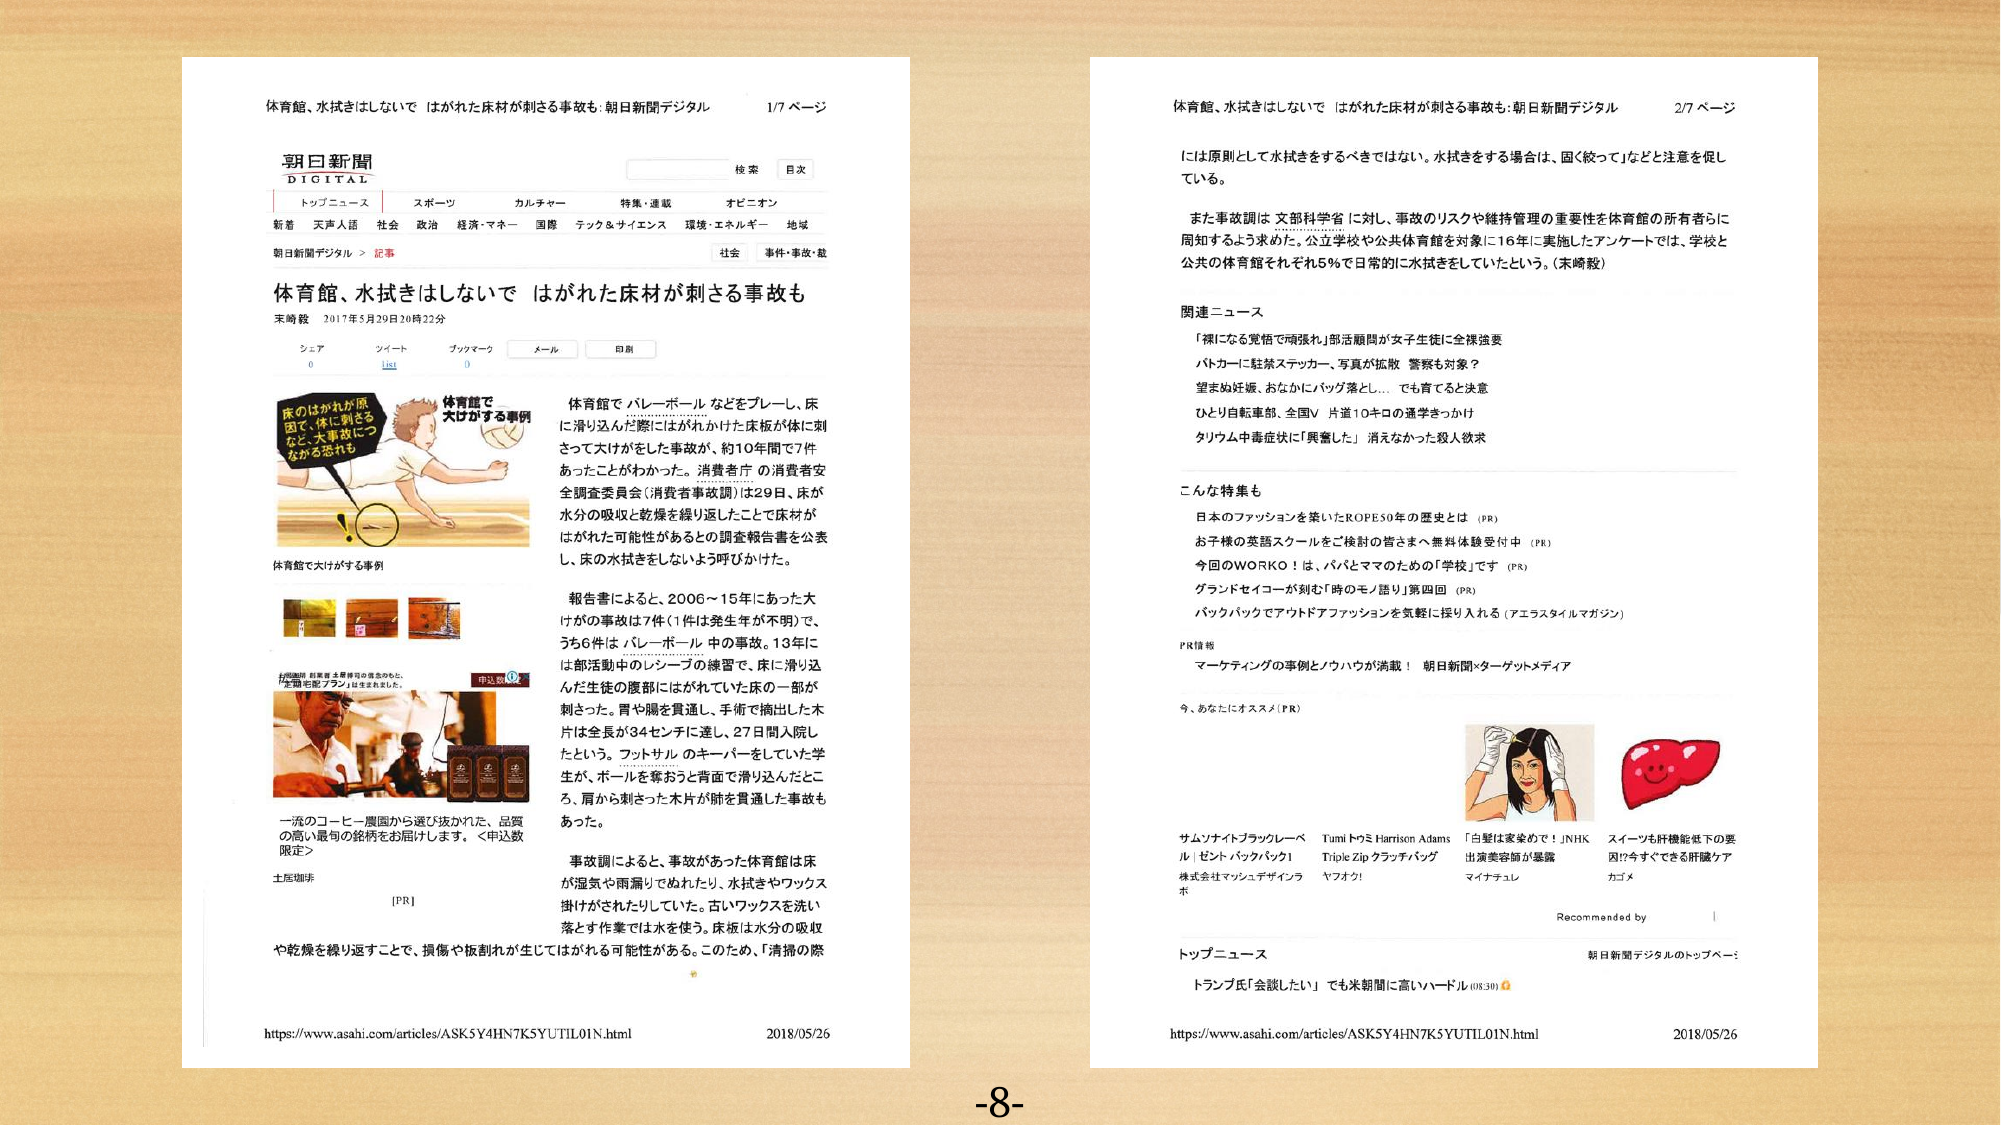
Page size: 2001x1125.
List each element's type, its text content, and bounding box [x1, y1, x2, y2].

text_box [0, 0, 2000, 1125]
picture [202, 77, 890, 1048]
picture [1110, 77, 1797, 1048]
text_box -8- [847, 1068, 1152, 1125]
